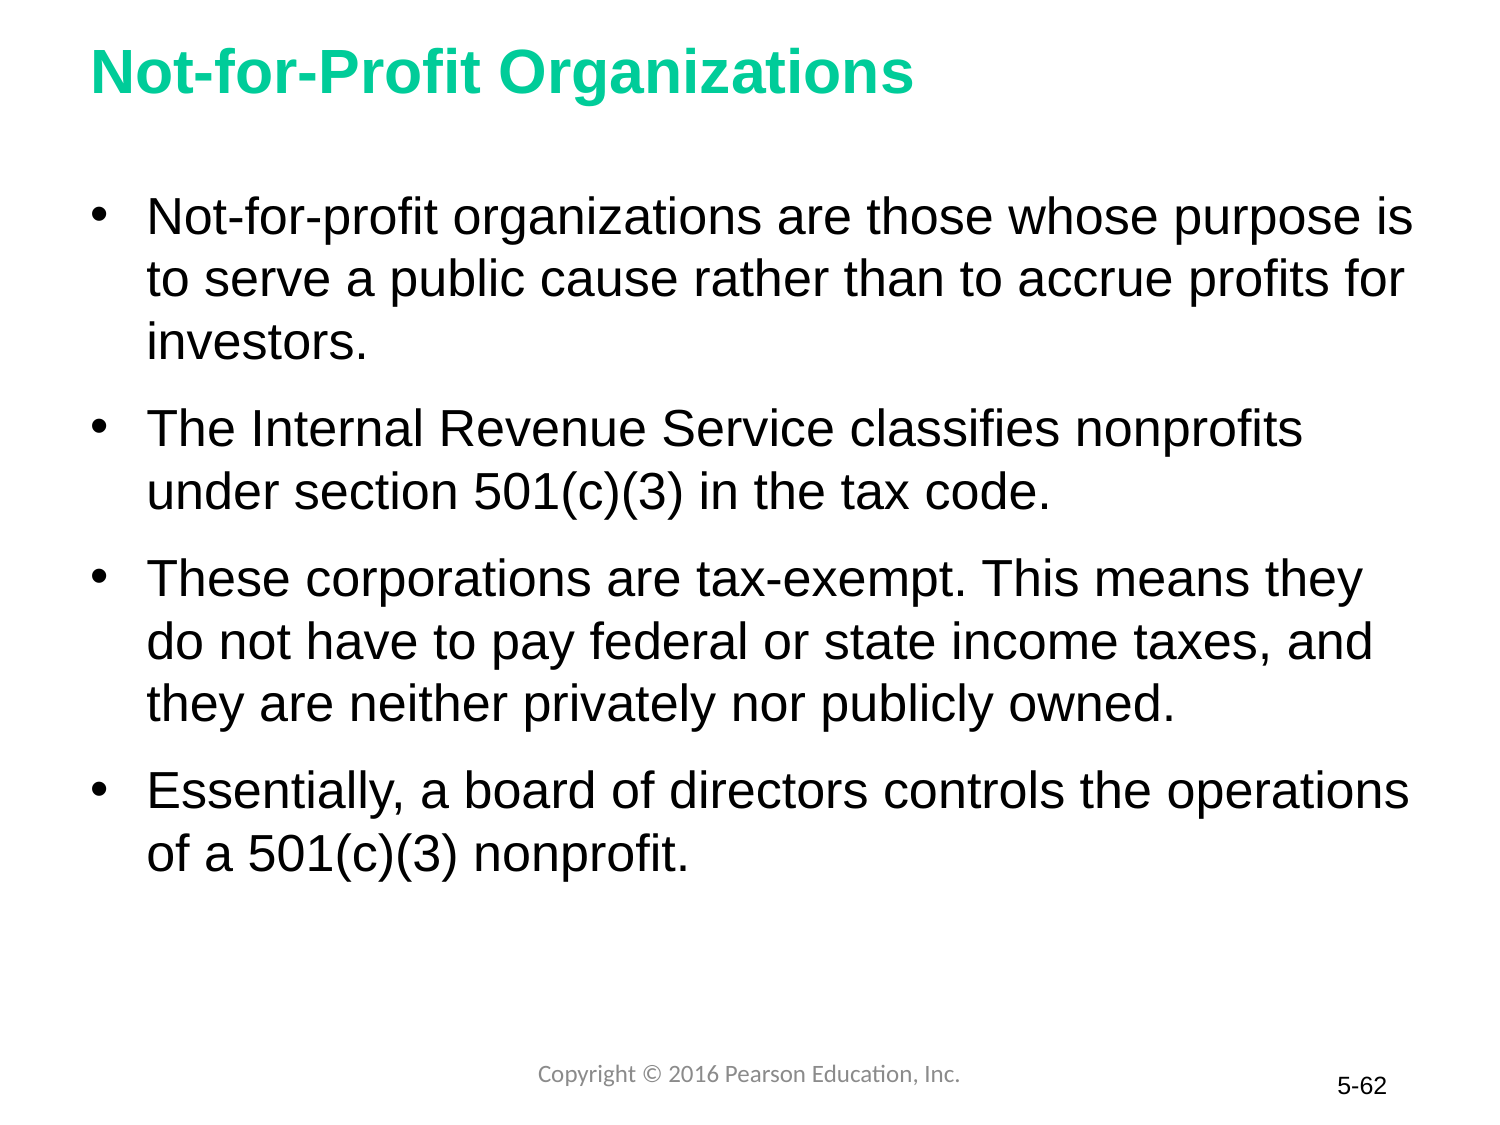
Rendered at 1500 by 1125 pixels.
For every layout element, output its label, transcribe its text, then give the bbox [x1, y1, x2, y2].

footer Copyright © 2016 Pearson Education, Inc. [512, 1042, 988, 1103]
title Not-for-Profit Organizations [75, 0, 1425, 163]
list Not-for-profit organizations are those whose purpose is to serve a public cause rather than to accrue profits for investors. The Internal Revenue Service classifies nonprofits under section 501(c)(3) in the tax code. These corporations are tax-exempt. This means they do not have to pay federal or state income taxes, and they are neither privately nor publicly owned. Essentially, a board of directors controls the operations of a 501(c)(3) nonprofit. [75, 174, 1450, 1038]
